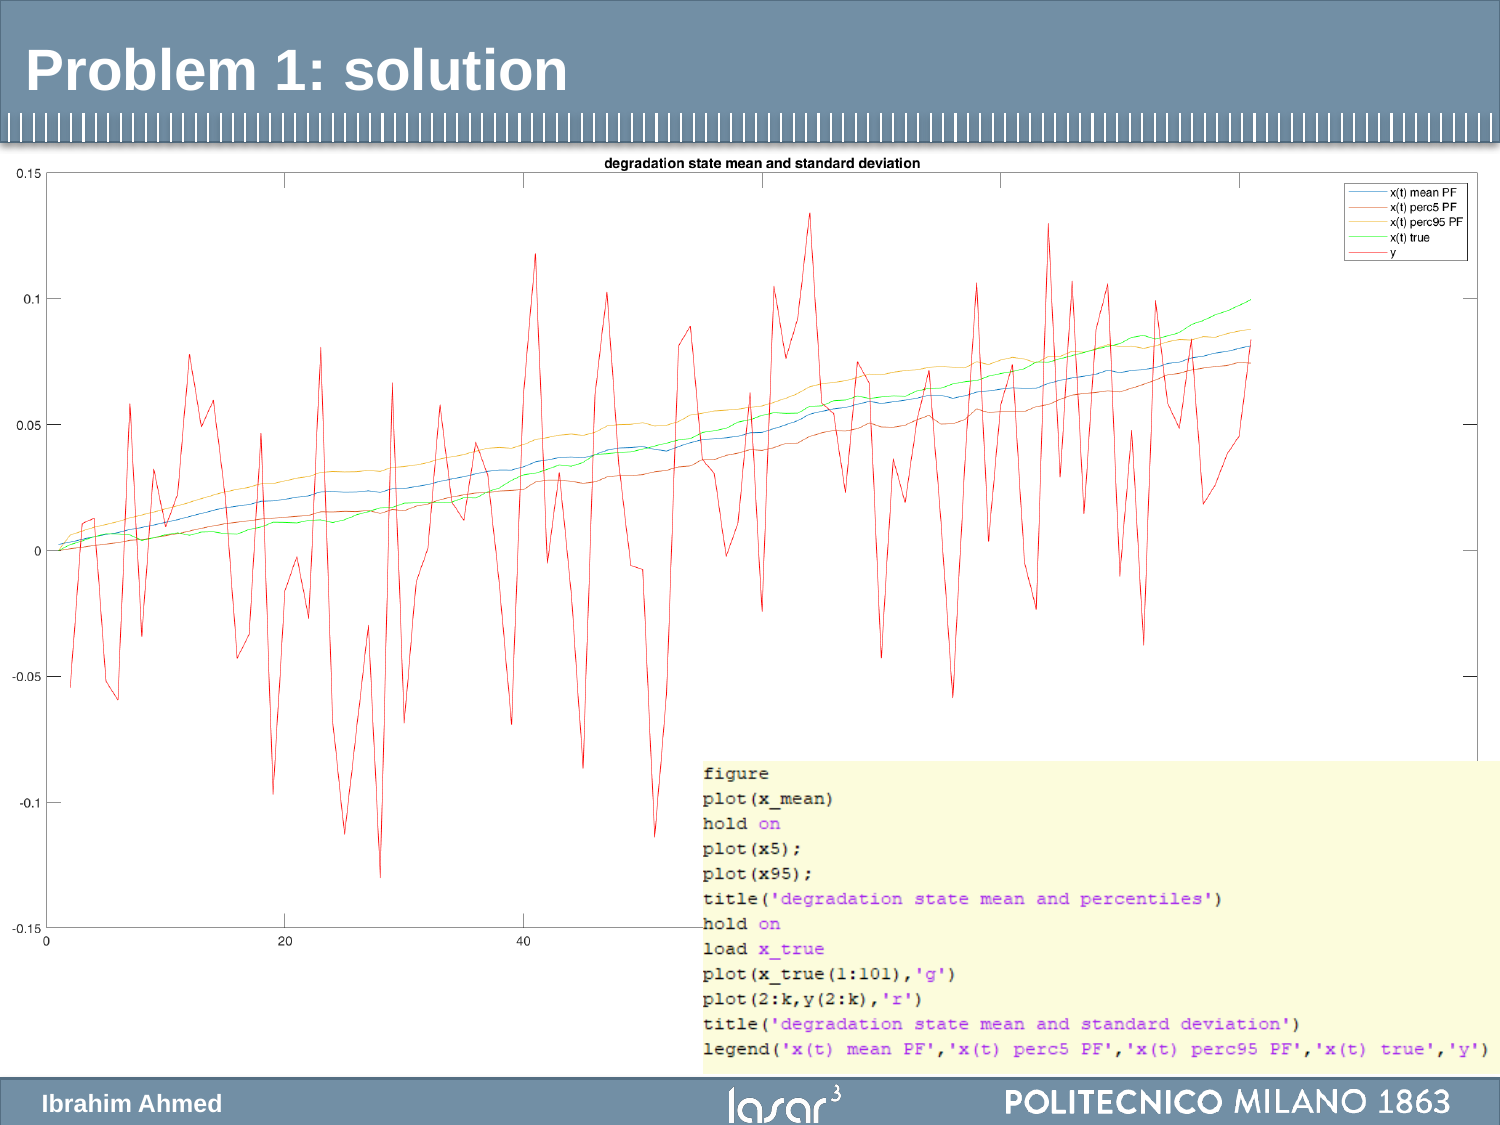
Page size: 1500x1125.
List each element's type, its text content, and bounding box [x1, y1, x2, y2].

title Problem 1: solution [25, 0, 1434, 143]
picture [729, 1084, 841, 1123]
picture [0, 155, 1500, 1125]
